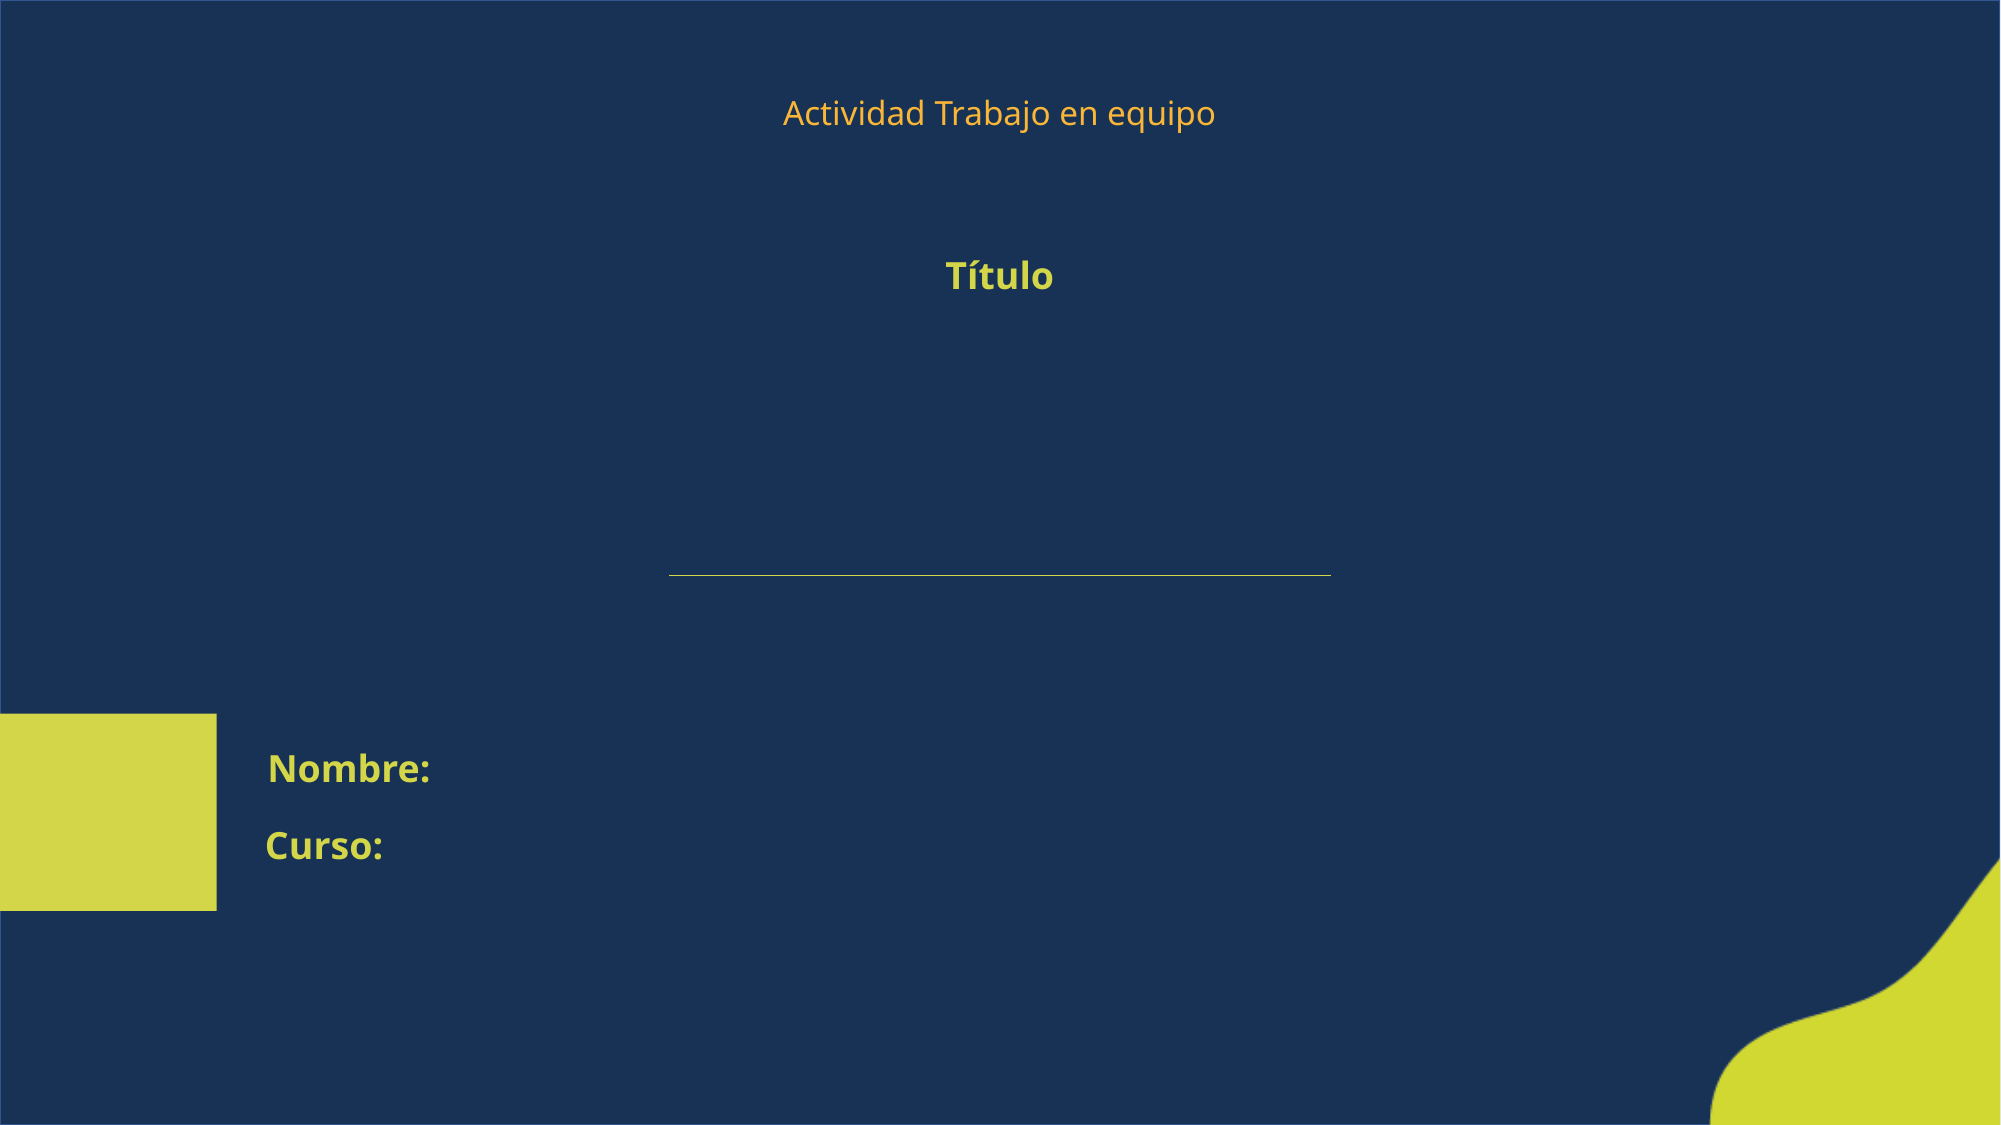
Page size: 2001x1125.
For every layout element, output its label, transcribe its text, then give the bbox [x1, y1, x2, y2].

picture [1709, 845, 2001, 1125]
text_box Actividad Trabajo en equipo [417, 84, 1583, 140]
